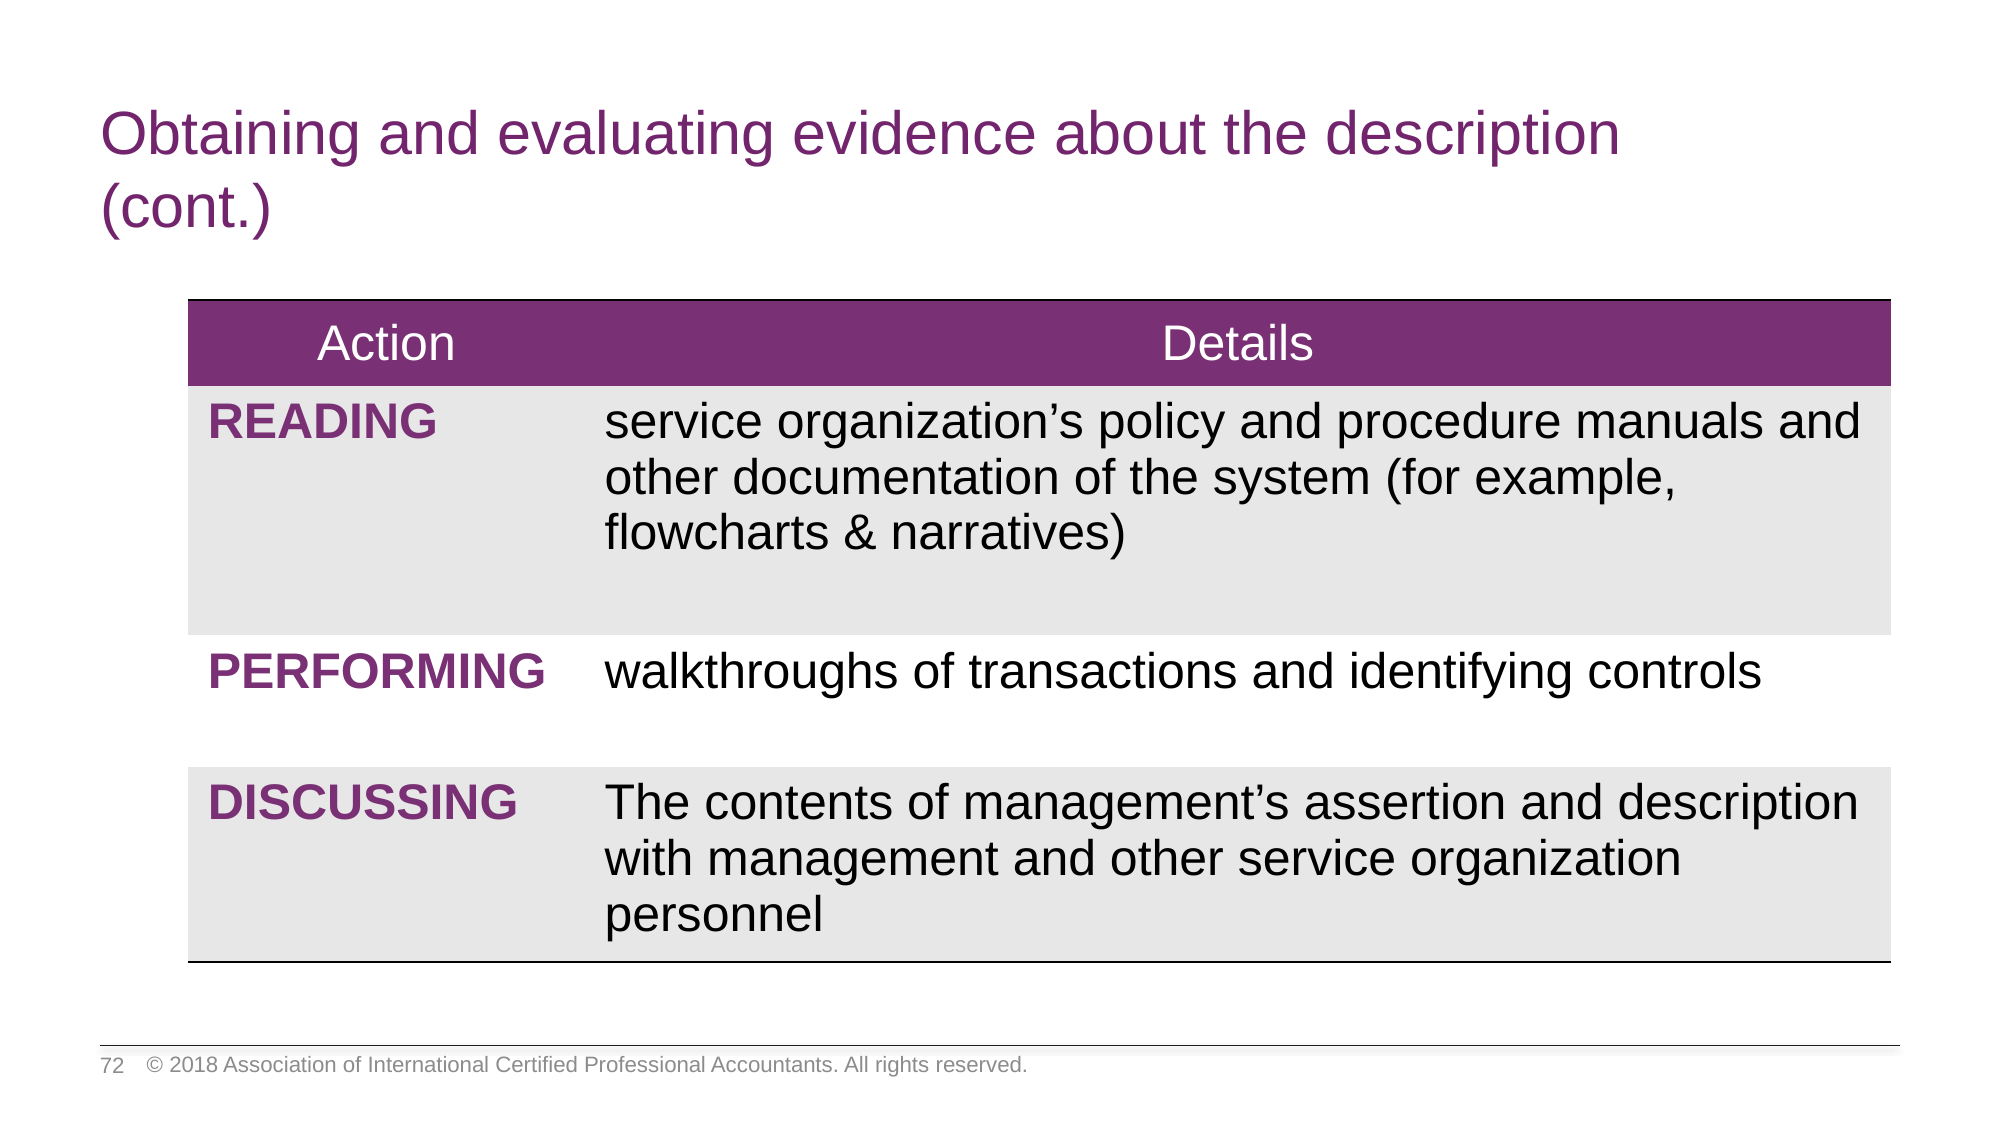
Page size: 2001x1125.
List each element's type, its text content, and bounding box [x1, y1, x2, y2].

footer © 2018 Association of International Certified Professional Accountants. All rights reserved. [147, 1050, 1900, 1111]
table_cell walkthroughs of transactions and identifying controls [585, 635, 1891, 767]
table_cell READING [188, 386, 585, 635]
title Obtaining and evaluating evidence about the description (cont.) [100, 30, 1800, 240]
table_cell DISCUSSING [188, 767, 585, 961]
table_cell The contents of management’s assertion and description with management and other service organization personnel [585, 767, 1891, 961]
table_cell PERFORMING [188, 635, 585, 767]
table_header Details [585, 301, 1891, 386]
slide_number 72 [99, 1050, 147, 1111]
table_cell service organization’s policy and procedure manuals and other documentation of the system (for example, flowcharts & narratives) [585, 386, 1891, 635]
table_header Action [188, 301, 585, 386]
